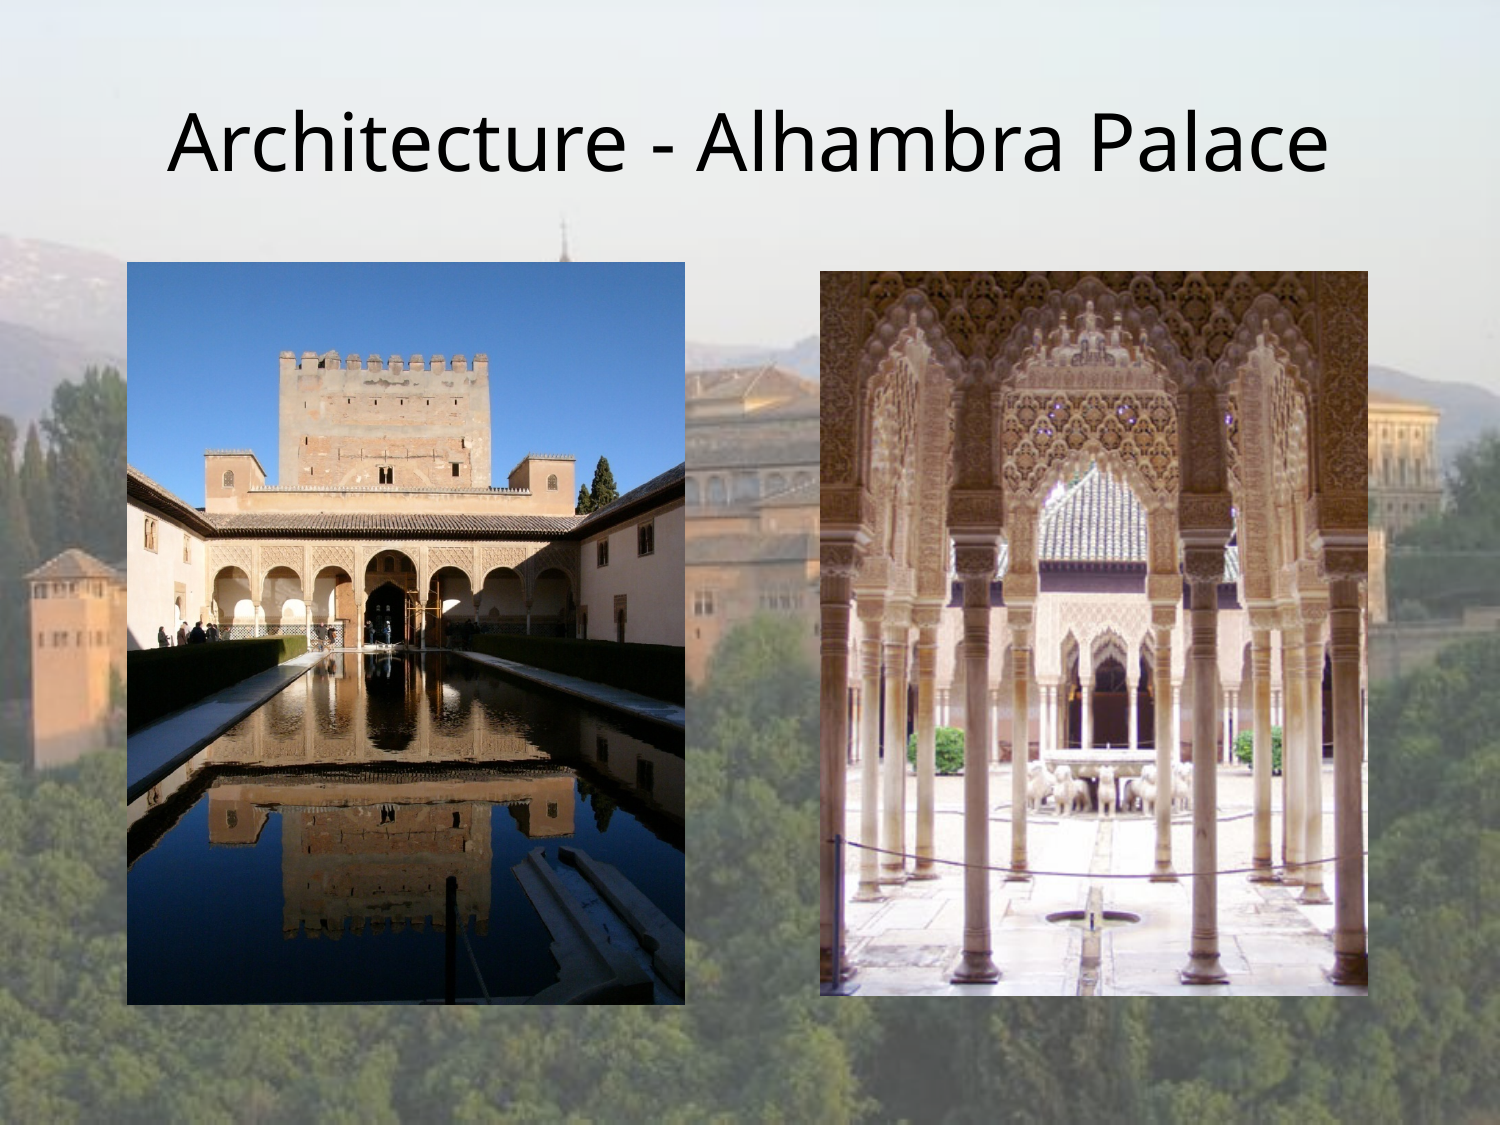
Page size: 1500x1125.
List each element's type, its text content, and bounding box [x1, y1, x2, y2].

title Architecture - Alhambra Palace [75, 45, 1425, 233]
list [127, 262, 685, 1006]
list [820, 271, 1368, 996]
